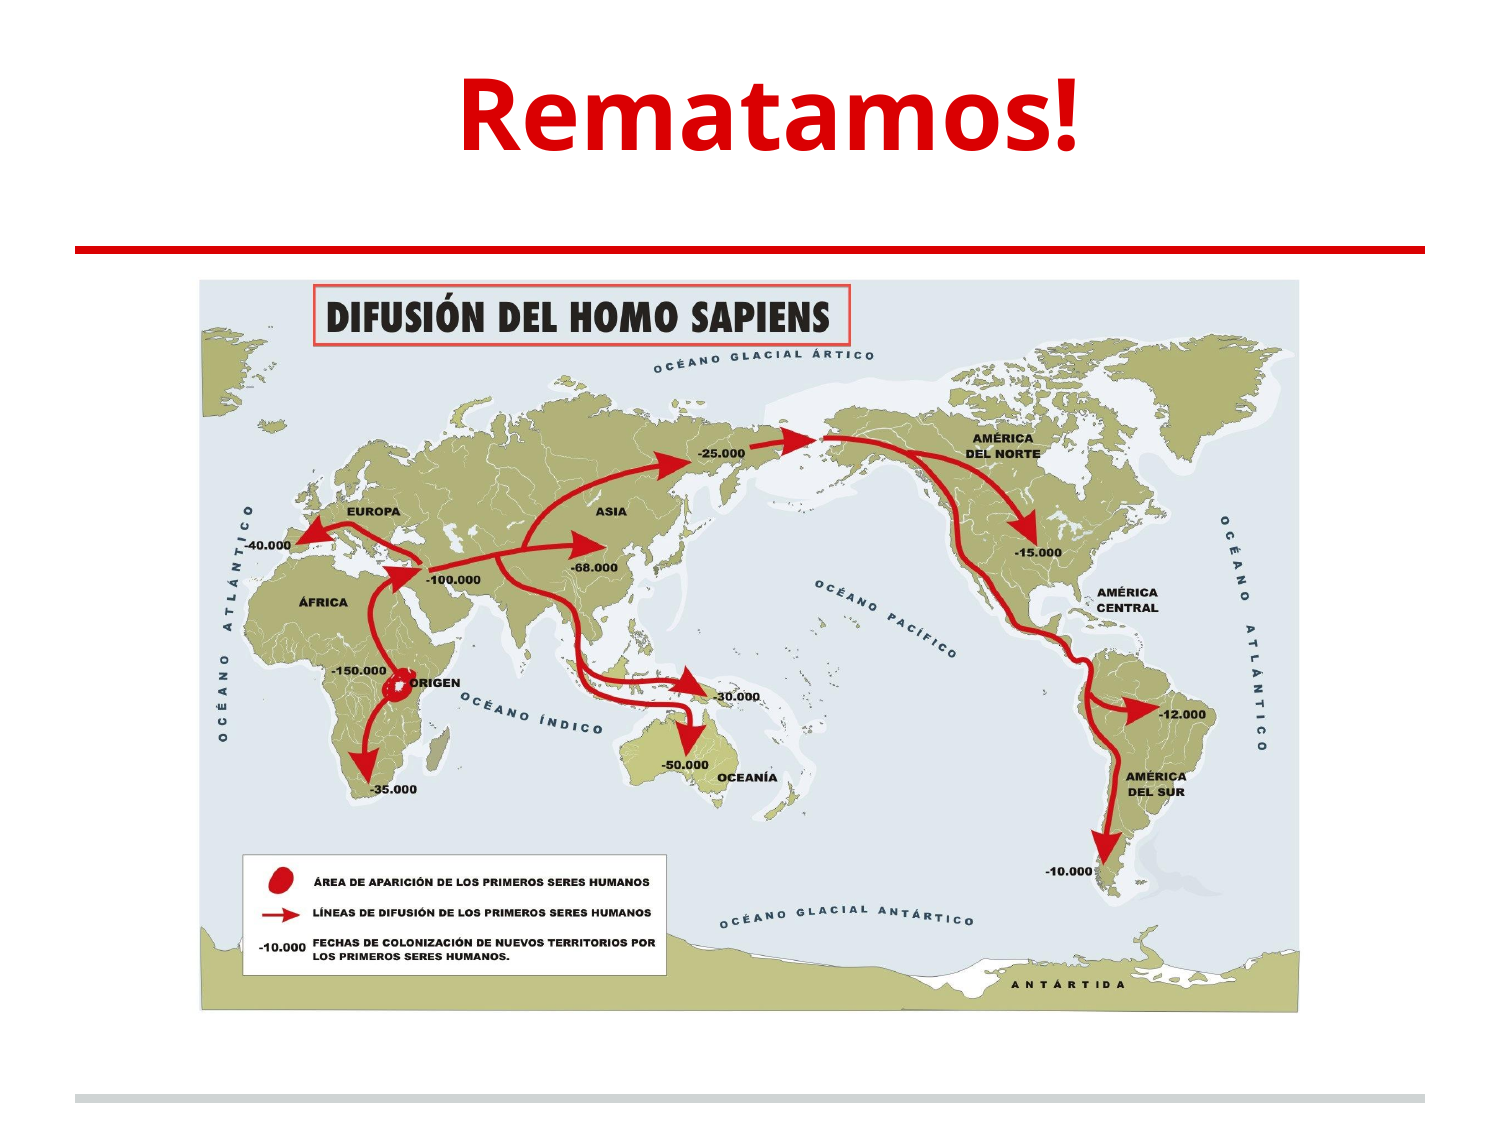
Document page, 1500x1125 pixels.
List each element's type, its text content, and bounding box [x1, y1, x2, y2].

text_box [183, 268, 1317, 1022]
title Rematamos! [181, 46, 1318, 186]
